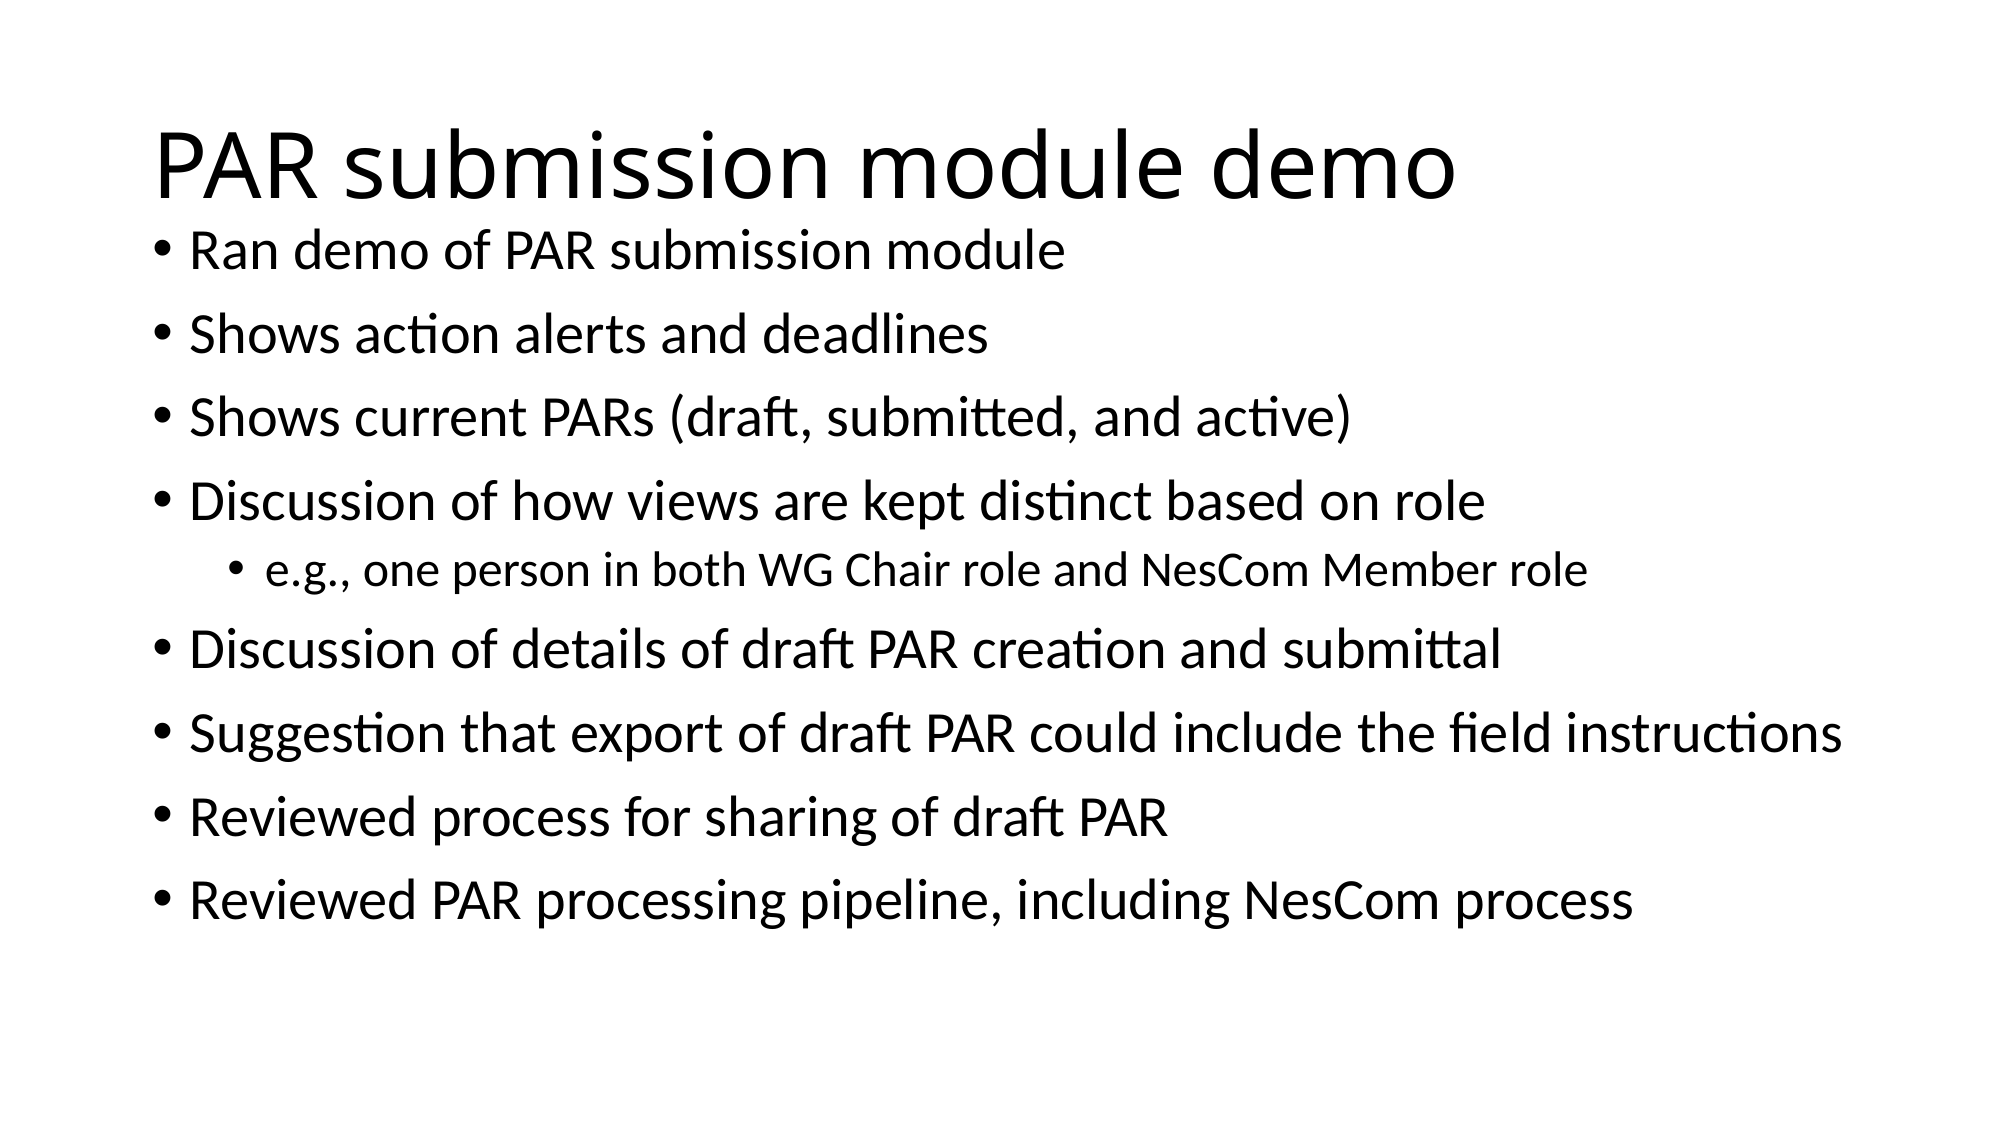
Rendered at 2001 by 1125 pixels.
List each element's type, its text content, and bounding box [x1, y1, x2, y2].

list Ran demo of PAR submission module Shows action alerts and deadlines Shows current PARs (draft, submitted, and active) Discussion of how views are kept distinct based on role e.g., one person in both WG Chair role and NesCom Member role Discussion of details of draft PAR creation and submittal Suggestion that export of draft PAR could include the field instructions Reviewed process for sharing of draft PAR Reviewed PAR processing pipeline, including NesCom process [137, 211, 1884, 1073]
title PAR submission module demo [137, 59, 1863, 211]
